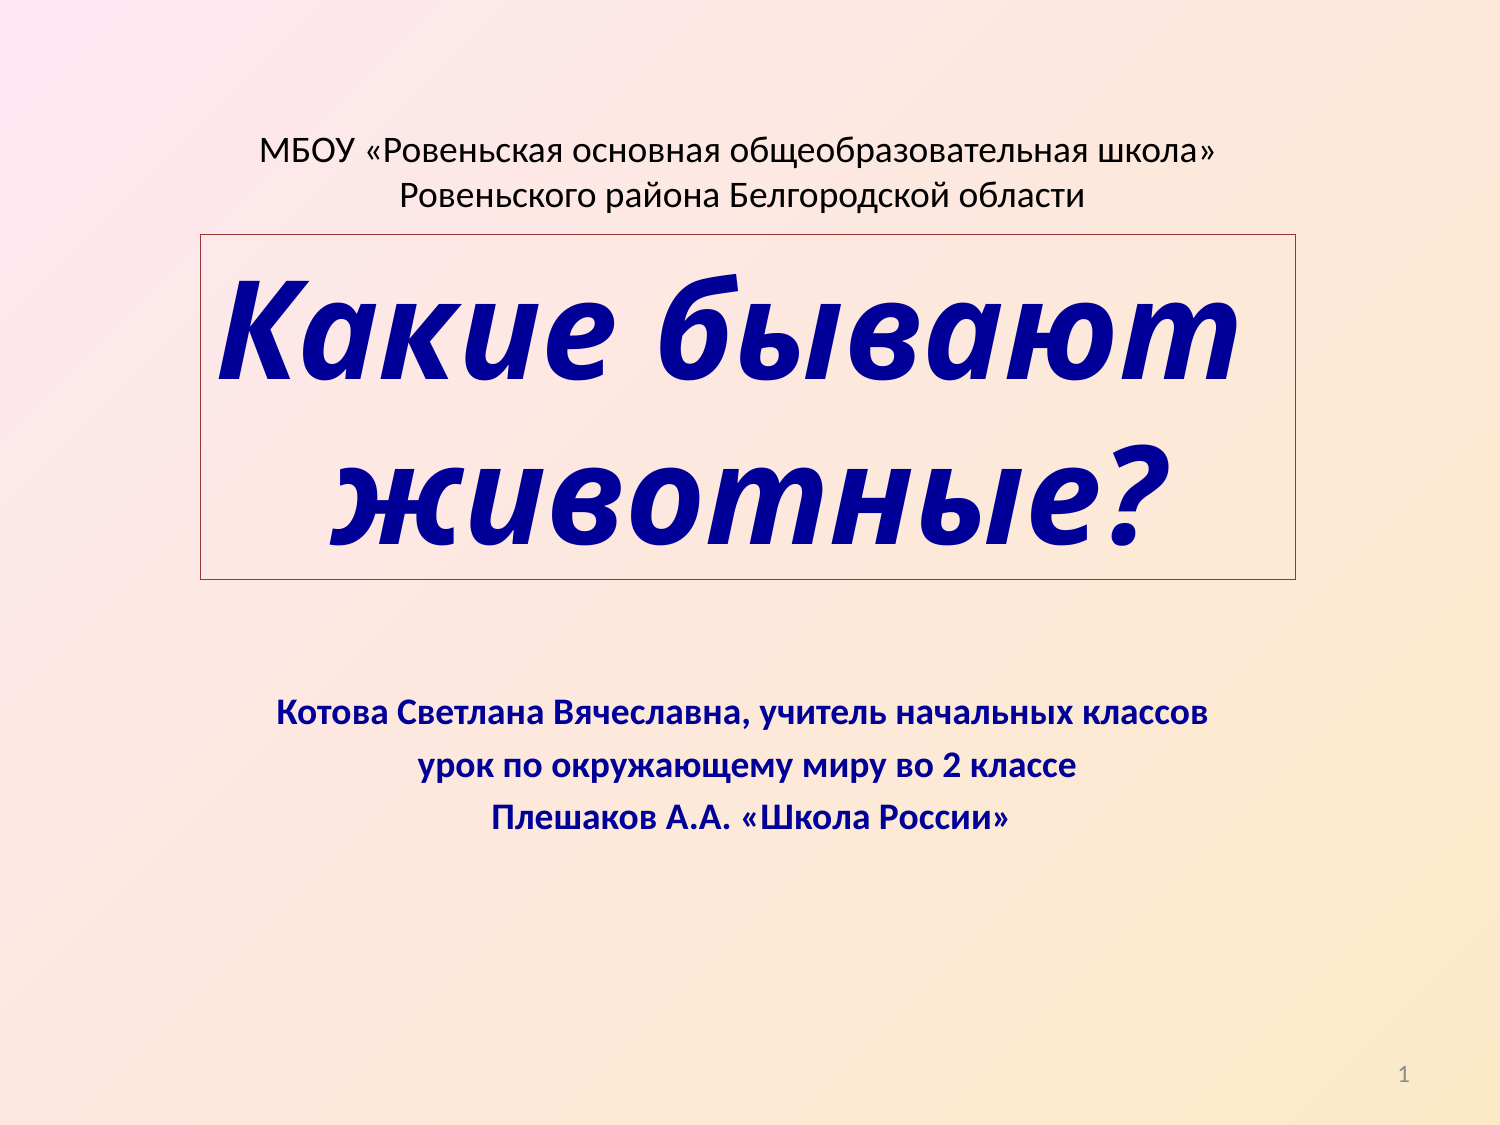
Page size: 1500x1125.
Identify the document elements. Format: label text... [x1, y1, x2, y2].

subtitle Котова Светлана Вячеславна, учитель начальных классов урок по окружающему миру во 2 классе Плешаков А.А. «Школа России» [222, 679, 1273, 851]
text_box Какие бывают животные? [200, 234, 1296, 580]
slide_number 1 [1074, 1042, 1425, 1103]
text_box МБОУ «Ровеньская основная общеобразовательная школа» Ровеньского района Белгородской области [23, 117, 1454, 222]
